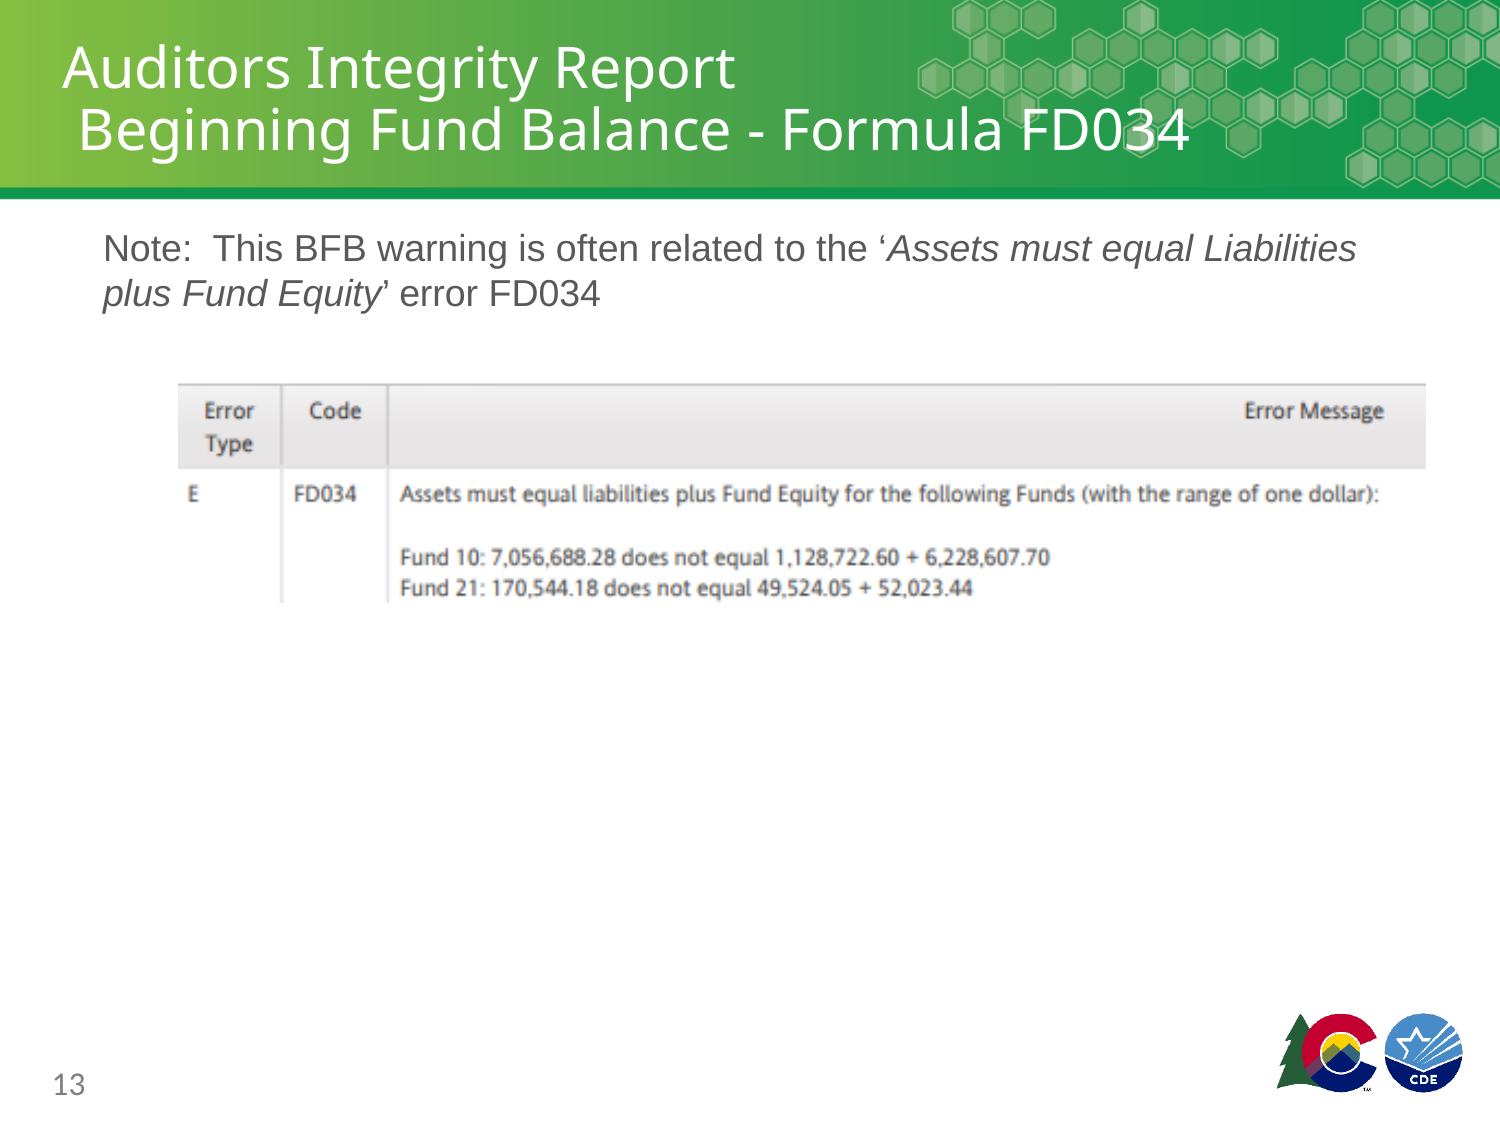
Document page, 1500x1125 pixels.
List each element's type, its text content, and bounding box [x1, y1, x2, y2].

picture [178, 381, 1426, 603]
picture [1275, 1012, 1463, 1093]
slide_number 13 [36, 1054, 375, 1115]
list Note: This BFB warning is often related to the ‘Assets must equal Liabilities plus Fund Equity’ error FD034 [103, 224, 1397, 383]
picture [0, 0, 1500, 200]
title Auditors Integrity Report Beginning Fund Balance - Formula FD034 [62, 38, 1407, 163]
